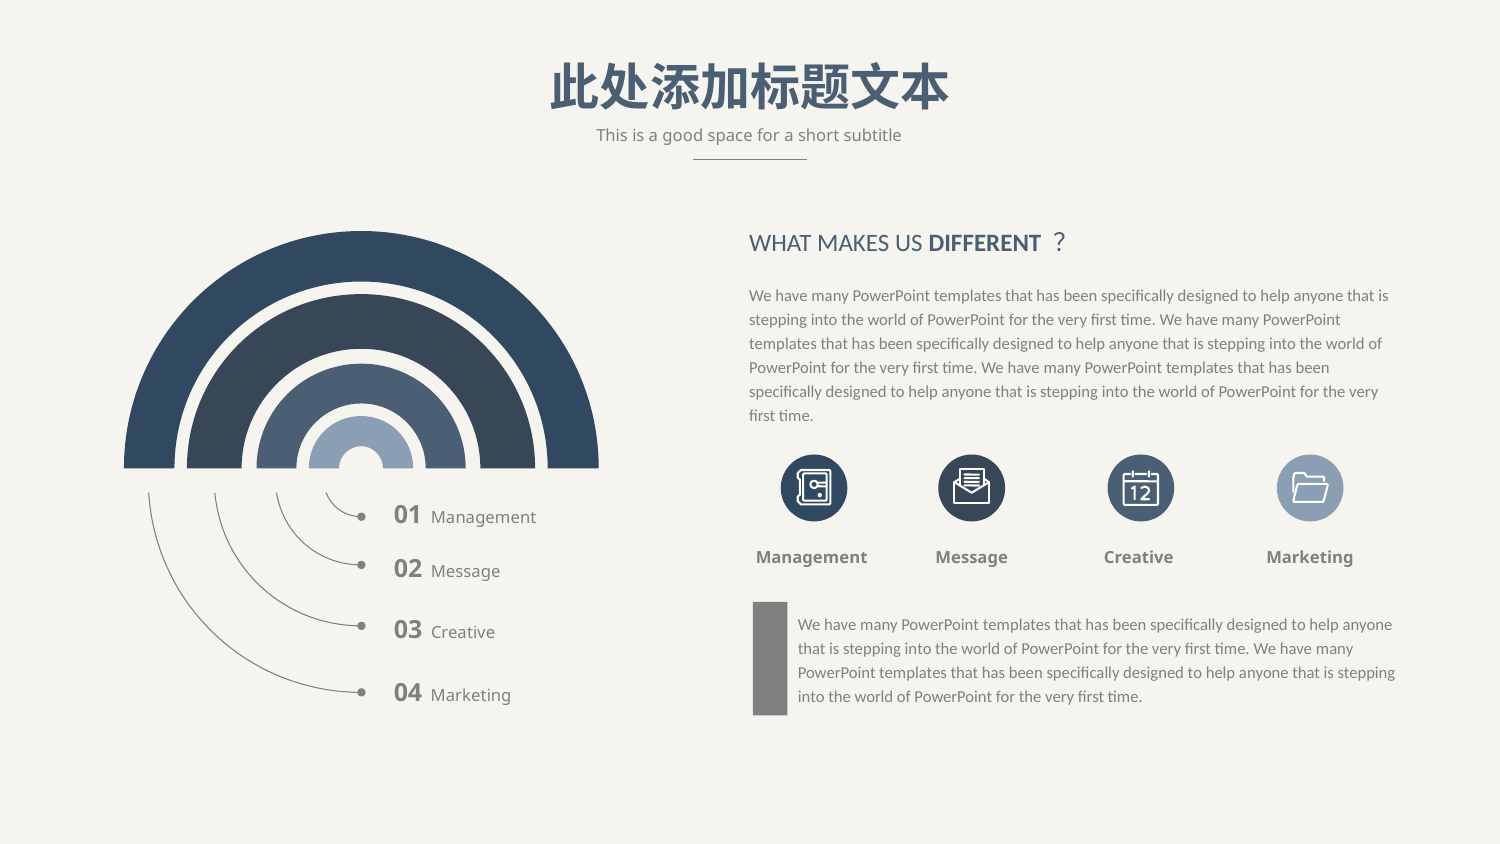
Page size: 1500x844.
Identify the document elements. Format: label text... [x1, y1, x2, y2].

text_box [954, 468, 990, 504]
text_box This is a good space for a short subtitle [581, 117, 918, 153]
text_box [325, 492, 366, 521]
text_box 02 Message [379, 545, 521, 591]
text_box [797, 469, 831, 505]
text_box 03 Creative [379, 605, 515, 651]
text_box Creative [1088, 539, 1193, 575]
text_box [1107, 454, 1175, 522]
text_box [1123, 470, 1159, 506]
text_box 01 Management [379, 491, 556, 536]
text_box [1276, 454, 1344, 522]
text_box We have many PowerPoint templates that has been specifically designed to help anyone that is stepping into the world of PowerPoint for the very first time. We have many PowerPoint templates that has been specifically designed to help anyone that is stepping into the world of PowerPoint for the very first time. [797, 610, 1401, 707]
text_box 此处添加标题文本 [535, 47, 965, 123]
text_box [938, 454, 1006, 522]
text_box [276, 492, 366, 570]
text_box [308, 416, 414, 469]
text_box 04 Marketing [378, 669, 527, 715]
text_box [214, 492, 366, 631]
text_box [752, 601, 788, 716]
text_box [256, 363, 466, 469]
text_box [1293, 472, 1328, 503]
text_box [123, 231, 599, 469]
text_box Management [741, 539, 888, 575]
text_box WHAT MAKES US DIFFERENT ？ We have many PowerPoint templates that has been specifically designed to help anyone that is stepping into the world of PowerPoint for the very first time. We have many PowerPoint templates that has been specifically designed to help anyone that is stepping into the world of PowerPoint for the very first time. We have many PowerPoint templates that has been specifically designed to help anyone that is stepping into the world of PowerPoint for the very first time. [749, 220, 1399, 425]
text_box Message [920, 539, 1023, 575]
text_box [780, 454, 848, 522]
text_box [148, 492, 366, 697]
text_box [186, 294, 536, 469]
text_box Marketing [1251, 539, 1369, 575]
